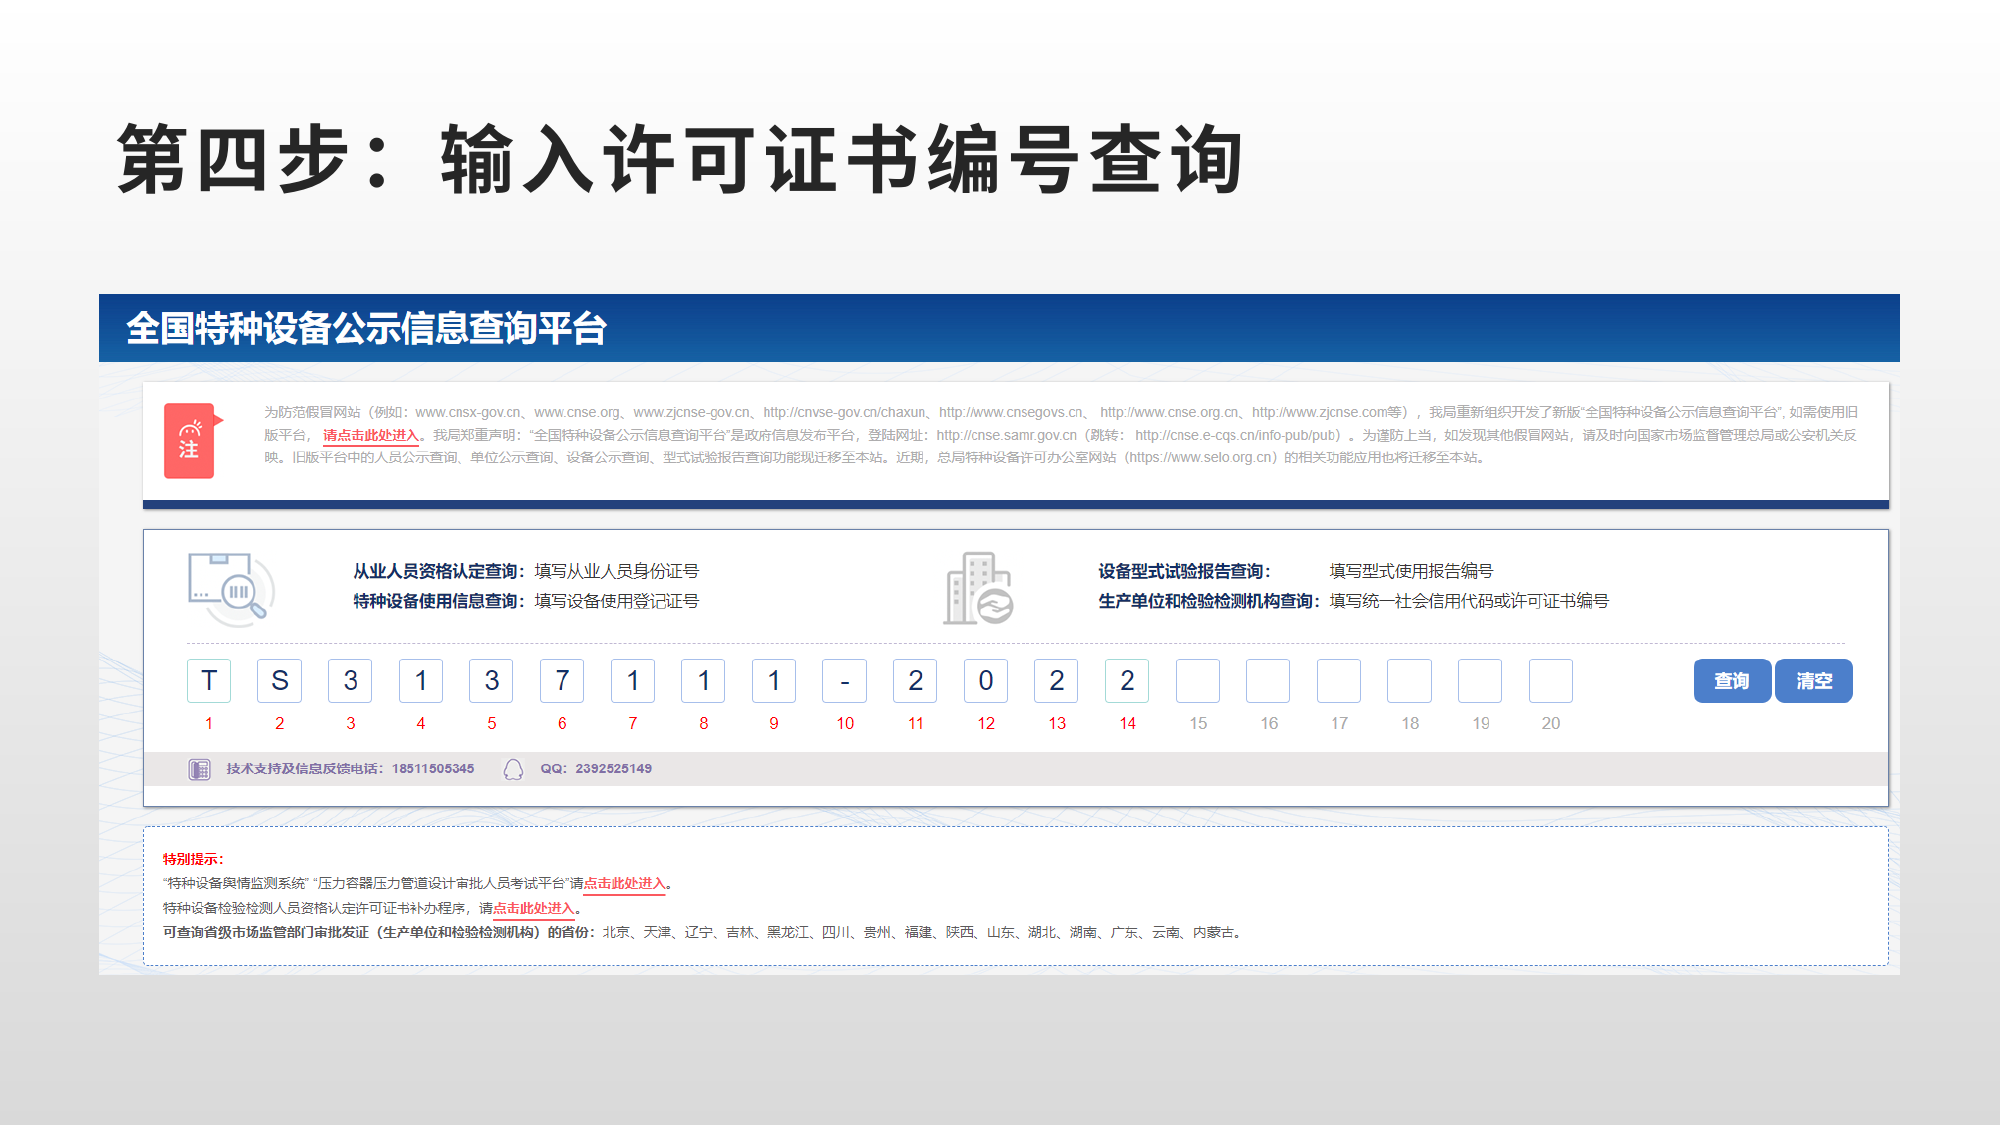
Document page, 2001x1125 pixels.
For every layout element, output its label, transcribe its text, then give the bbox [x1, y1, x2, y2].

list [99, 294, 1900, 975]
title 第四步：输入许可证书编号查询 [99, 99, 1900, 216]
